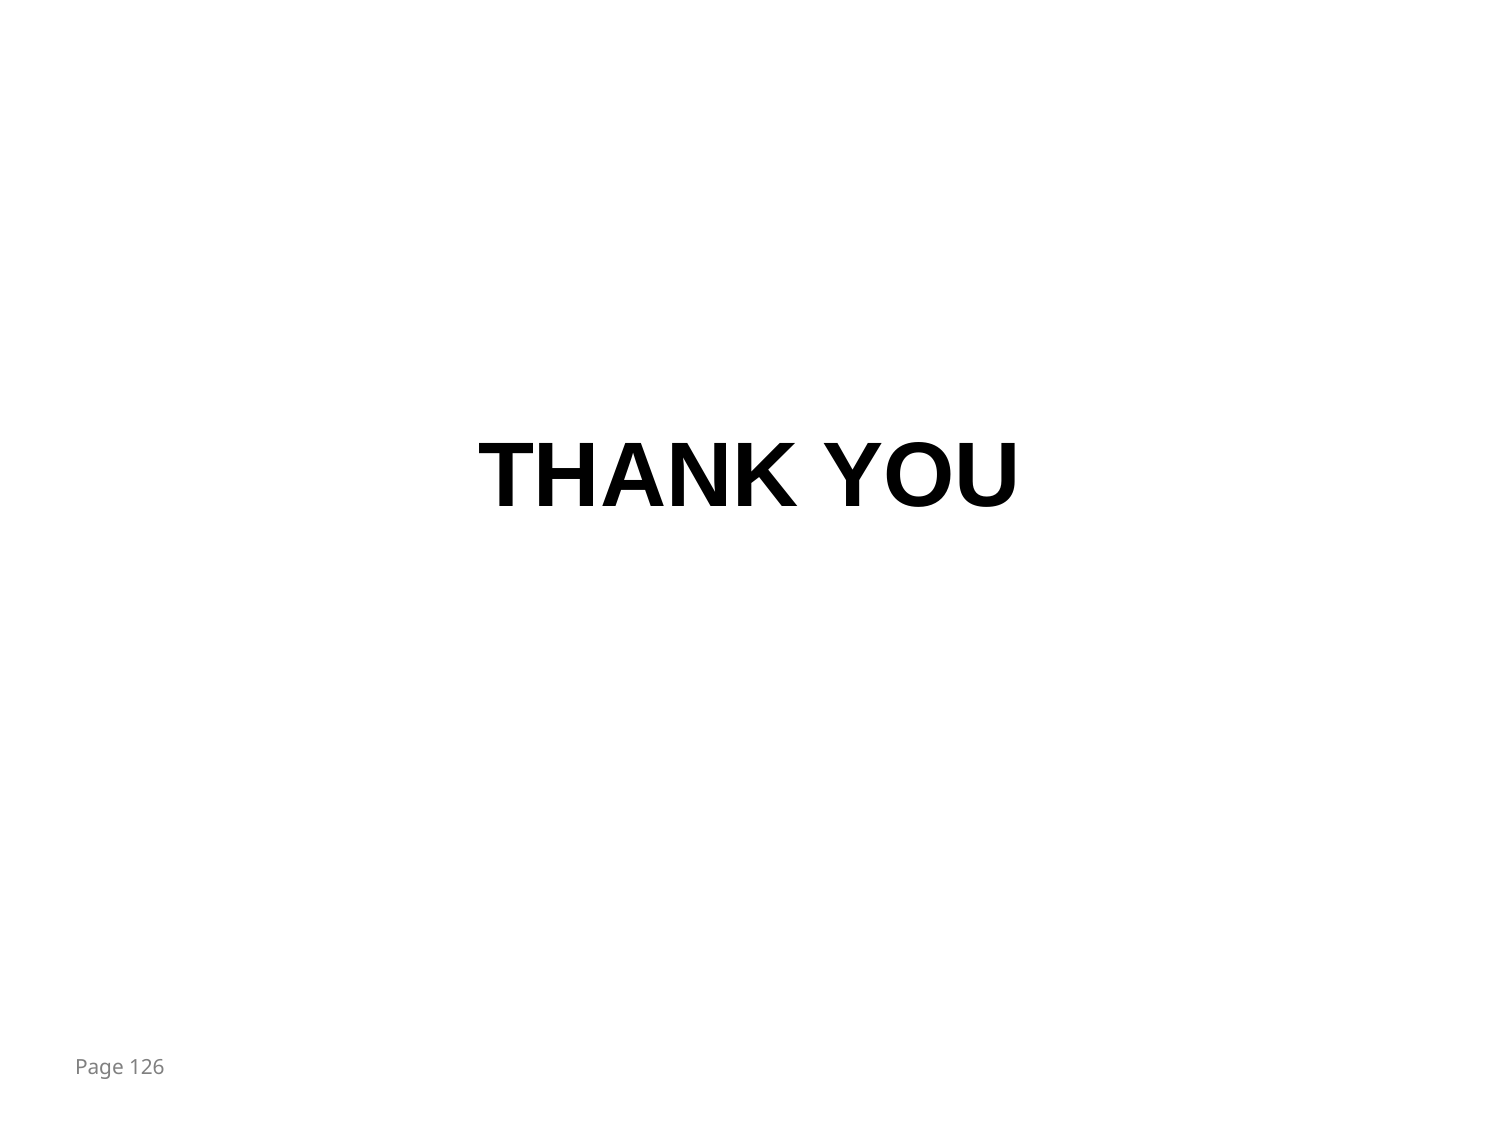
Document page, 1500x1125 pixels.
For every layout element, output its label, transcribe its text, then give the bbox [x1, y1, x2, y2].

title THANK YOU [112, 349, 1388, 591]
